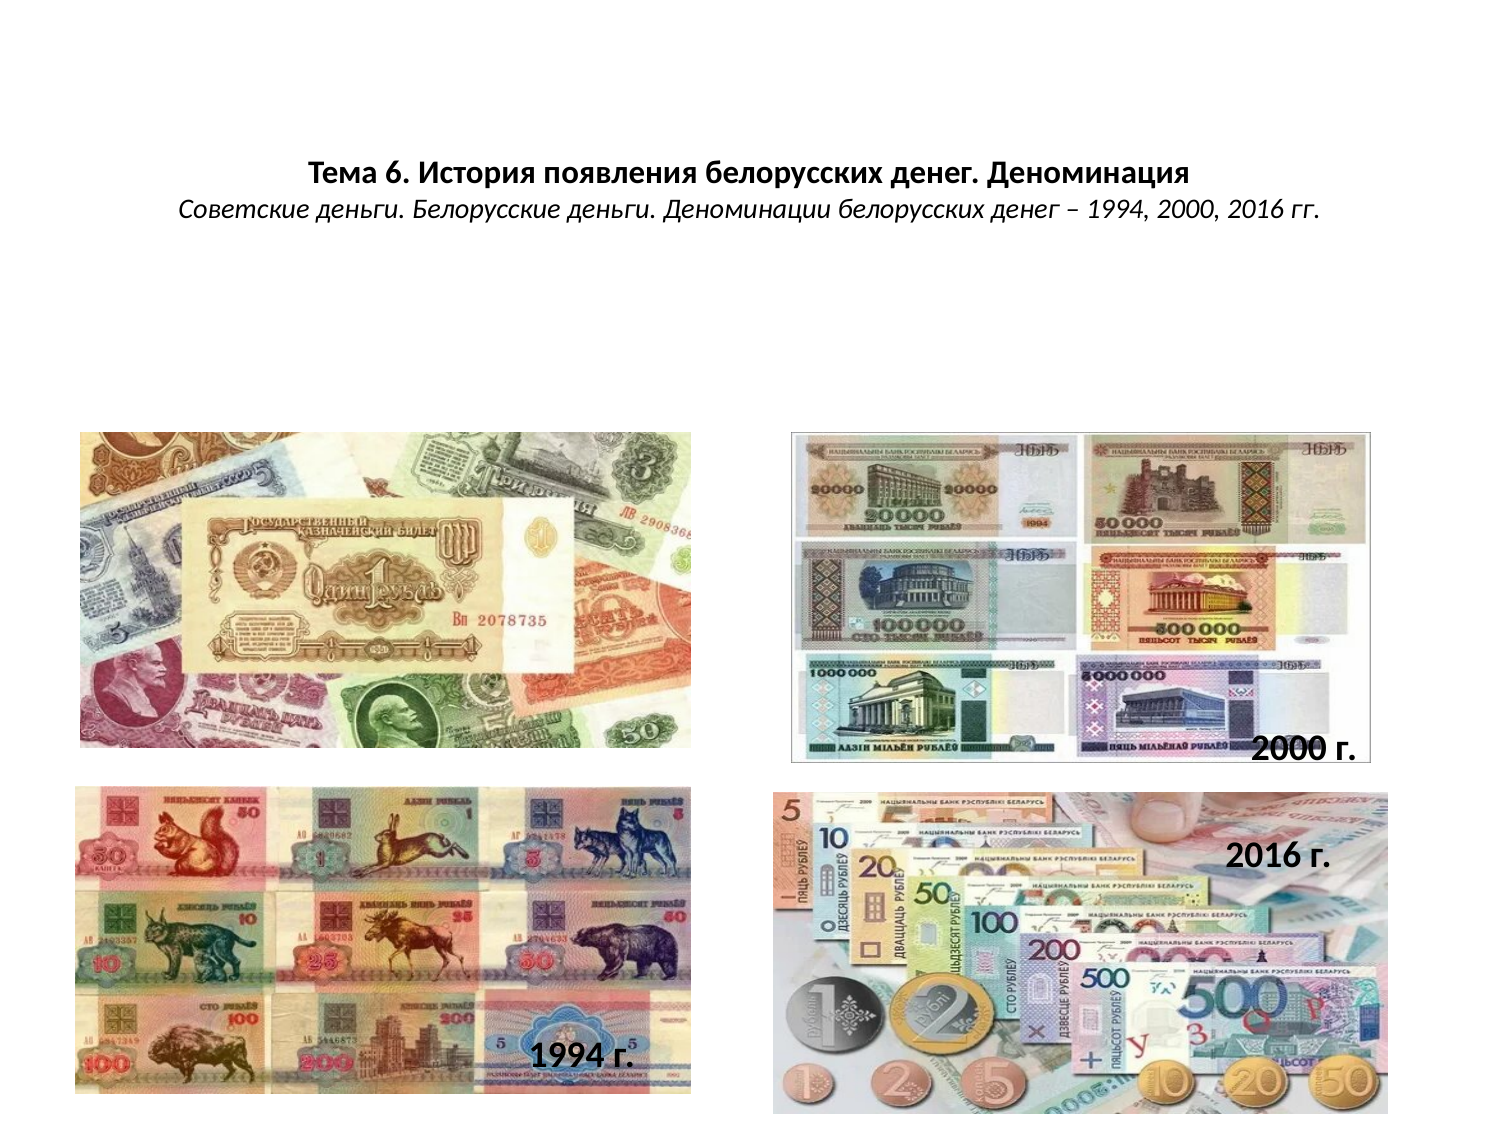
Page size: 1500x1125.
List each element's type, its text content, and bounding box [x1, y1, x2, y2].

title Тема 6. История появления белорусских денег. Деноминация Советские деньги. Белорусские деньги. Деноминации белорусских денег – 1994, 2000, 2016 гг. [0, 45, 1500, 233]
picture [74, 786, 692, 1095]
picture [773, 792, 1389, 1114]
picture [791, 432, 1371, 763]
text_box 2000 г. [1210, 715, 1388, 776]
picture [79, 432, 692, 748]
